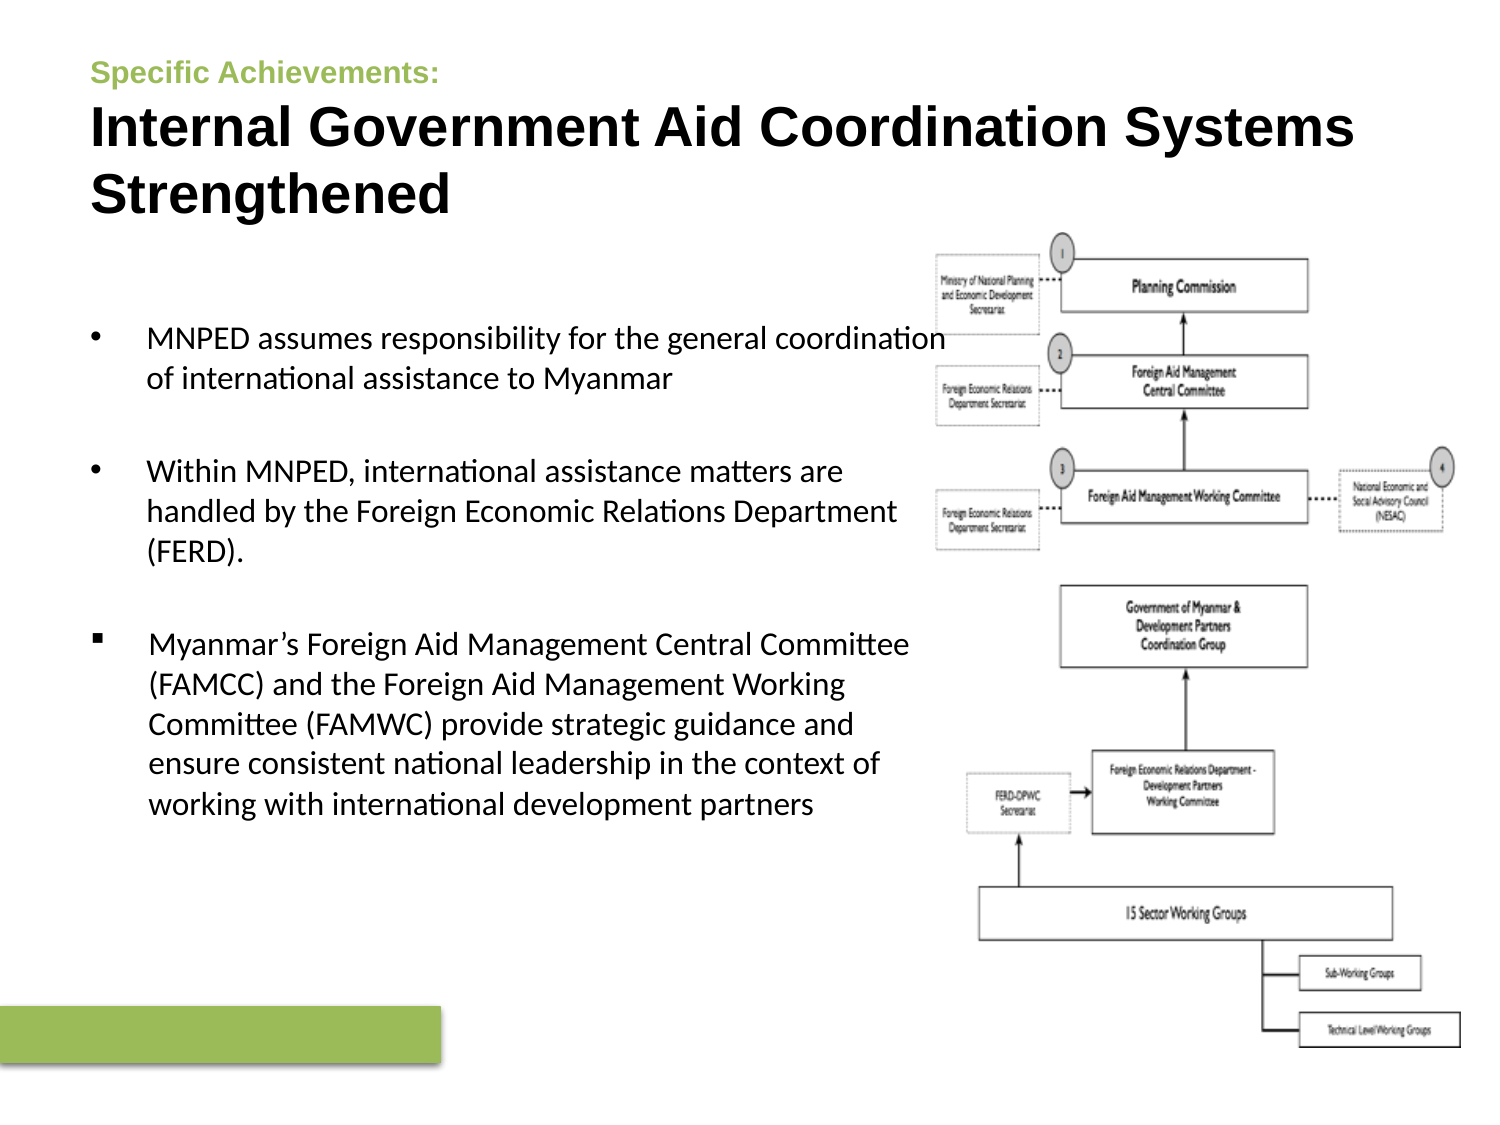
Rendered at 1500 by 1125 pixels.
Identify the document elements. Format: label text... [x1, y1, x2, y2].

title Specific Achievements: Internal Government Aid Coordination Systems Strengthened [75, 45, 1425, 233]
picture [935, 232, 1461, 1048]
list MNPED assumes responsibility for the general coordination of international assistance to Myanmar Within MNPED, international assistance matters are handled by the Foreign Economic Relations Department (FERD). Myanmar’s Foreign Aid Management Central Committee (FAMCC) and the Foreign Aid Management Working Committee (FAMWC) provide strategic guidance and ensure consistent national leadership in the context of working with international development partners [75, 262, 930, 1005]
text_box [0, 1006, 441, 1063]
